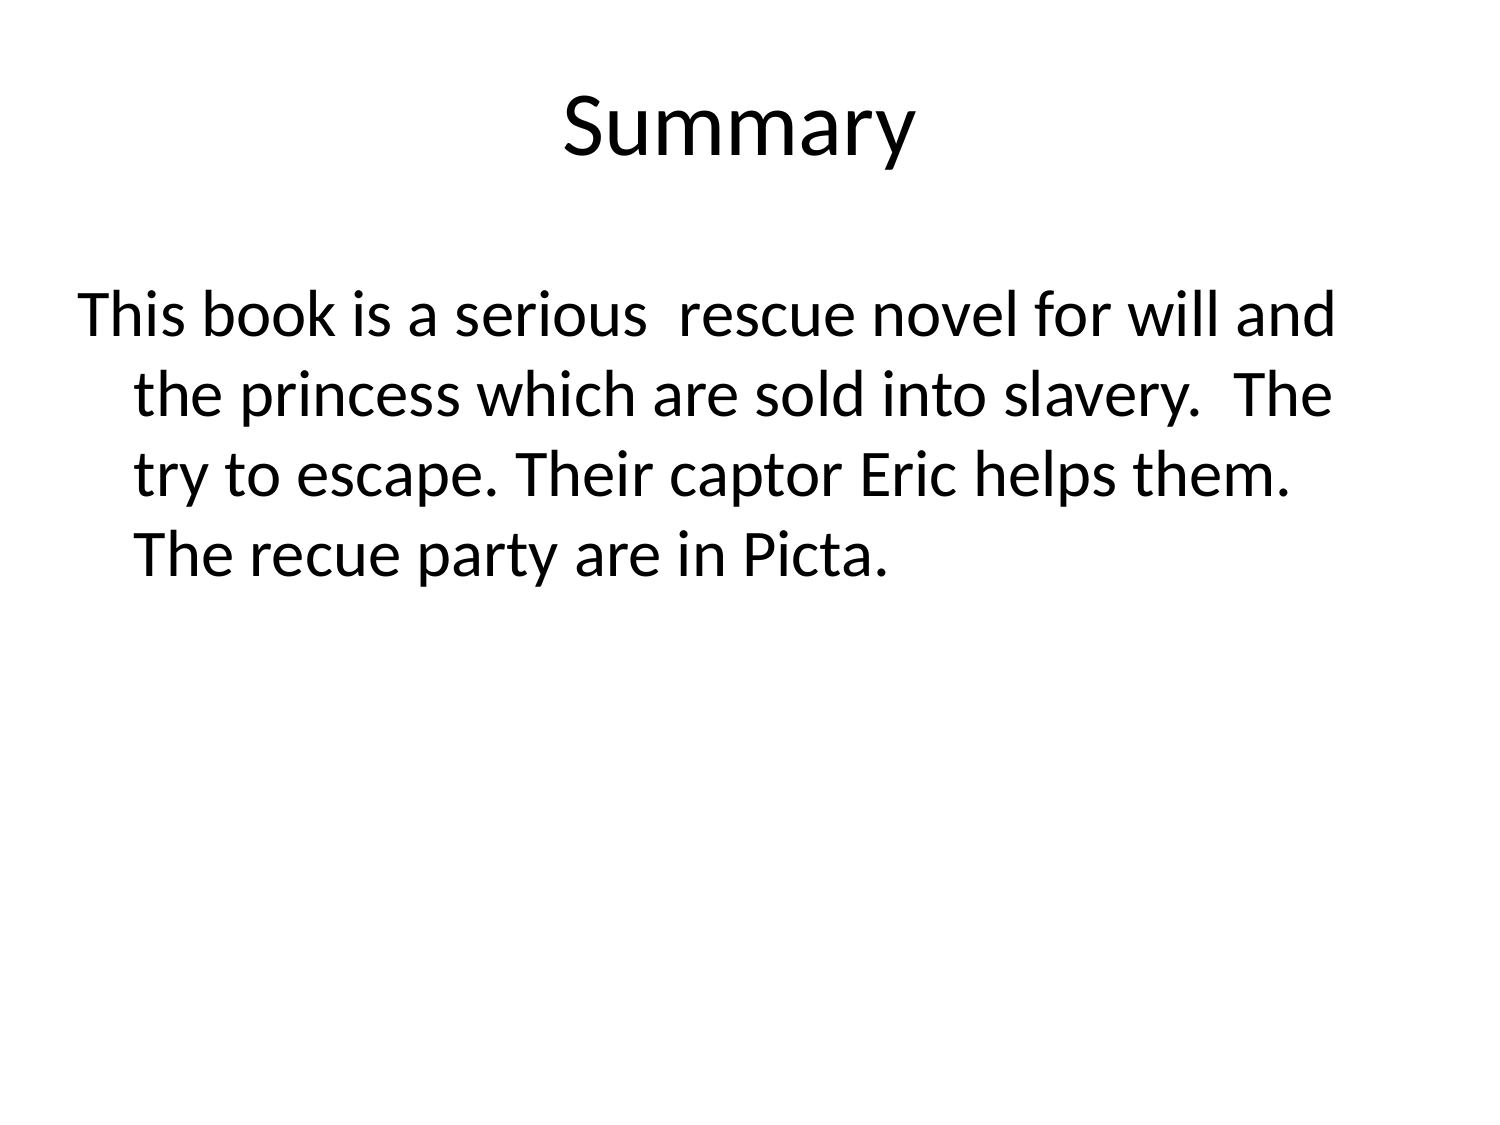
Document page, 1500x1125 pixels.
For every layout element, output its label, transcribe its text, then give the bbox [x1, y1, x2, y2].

list This book is a serious rescue novel for will and the princess which are sold into slavery. The try to escape. Their captor Eric helps them. The recue party are in Picta. [62, 262, 1413, 1005]
title Summary [75, 24, 1425, 213]
